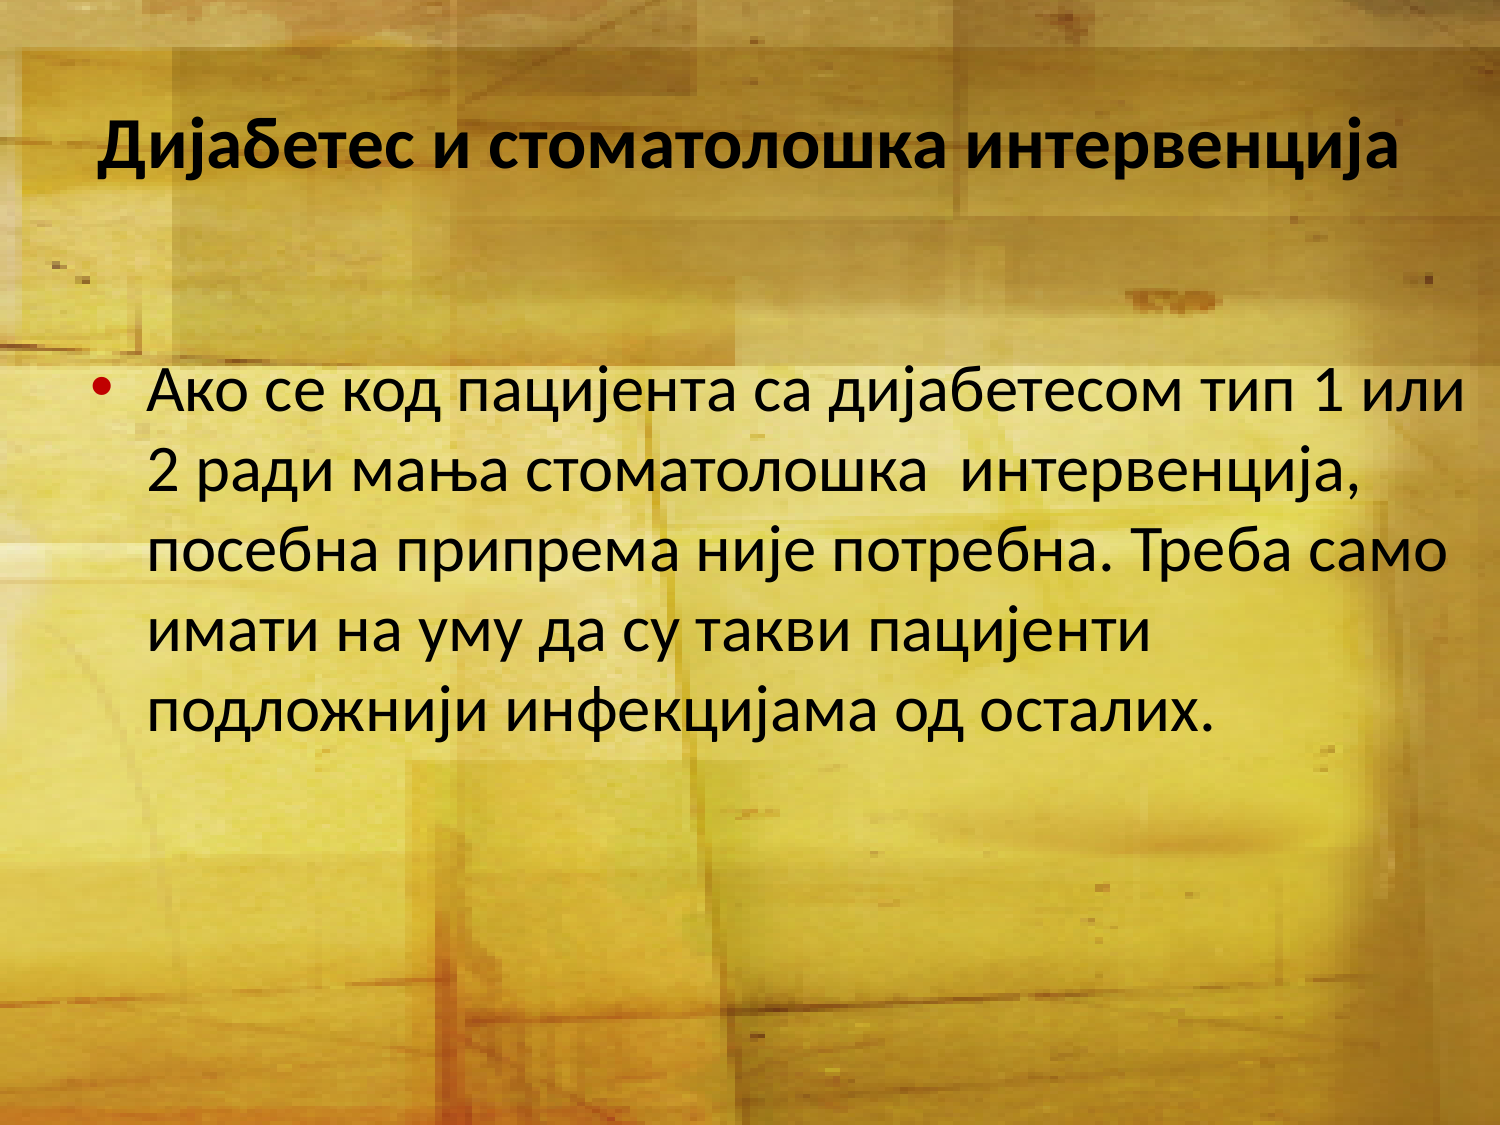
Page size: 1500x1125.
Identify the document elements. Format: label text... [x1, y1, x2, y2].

list Ако се код пацијента са дијабетесом тип 1 или 2 ради мања стоматолошка интервенција, посебна припрема није потребна. Треба само имати на уму да су такви пацијенти подложнији инфекцијама од осталих. [75, 337, 1500, 1005]
picture [0, 0, 1500, 1125]
title Дијабетес и стоматолошка интервенција [75, 45, 1425, 233]
